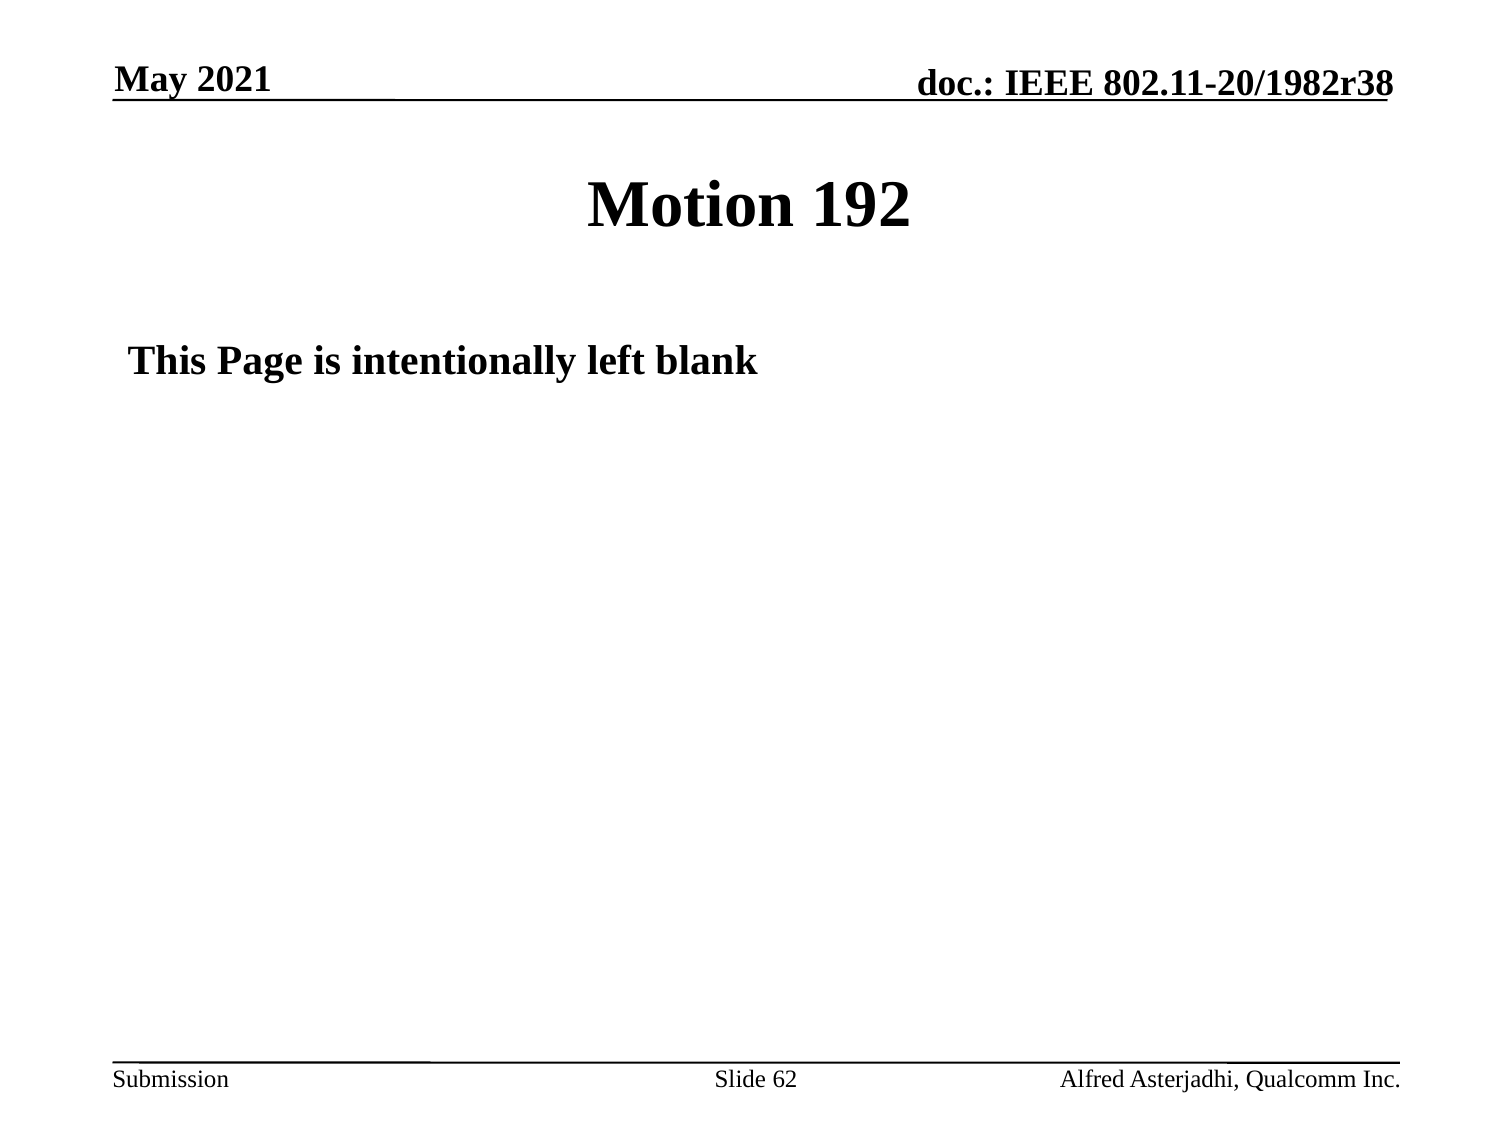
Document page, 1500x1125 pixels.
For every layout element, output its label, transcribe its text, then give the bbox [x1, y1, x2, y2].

slide_number Slide 62 [712, 1061, 800, 1123]
list This Page is intentionally left blank [112, 324, 1388, 1000]
title Motion 192 [112, 112, 1388, 288]
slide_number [114, 54, 423, 100]
footer Alfred Asterjadhi, Qualcomm Inc. [878, 1061, 1402, 1093]
